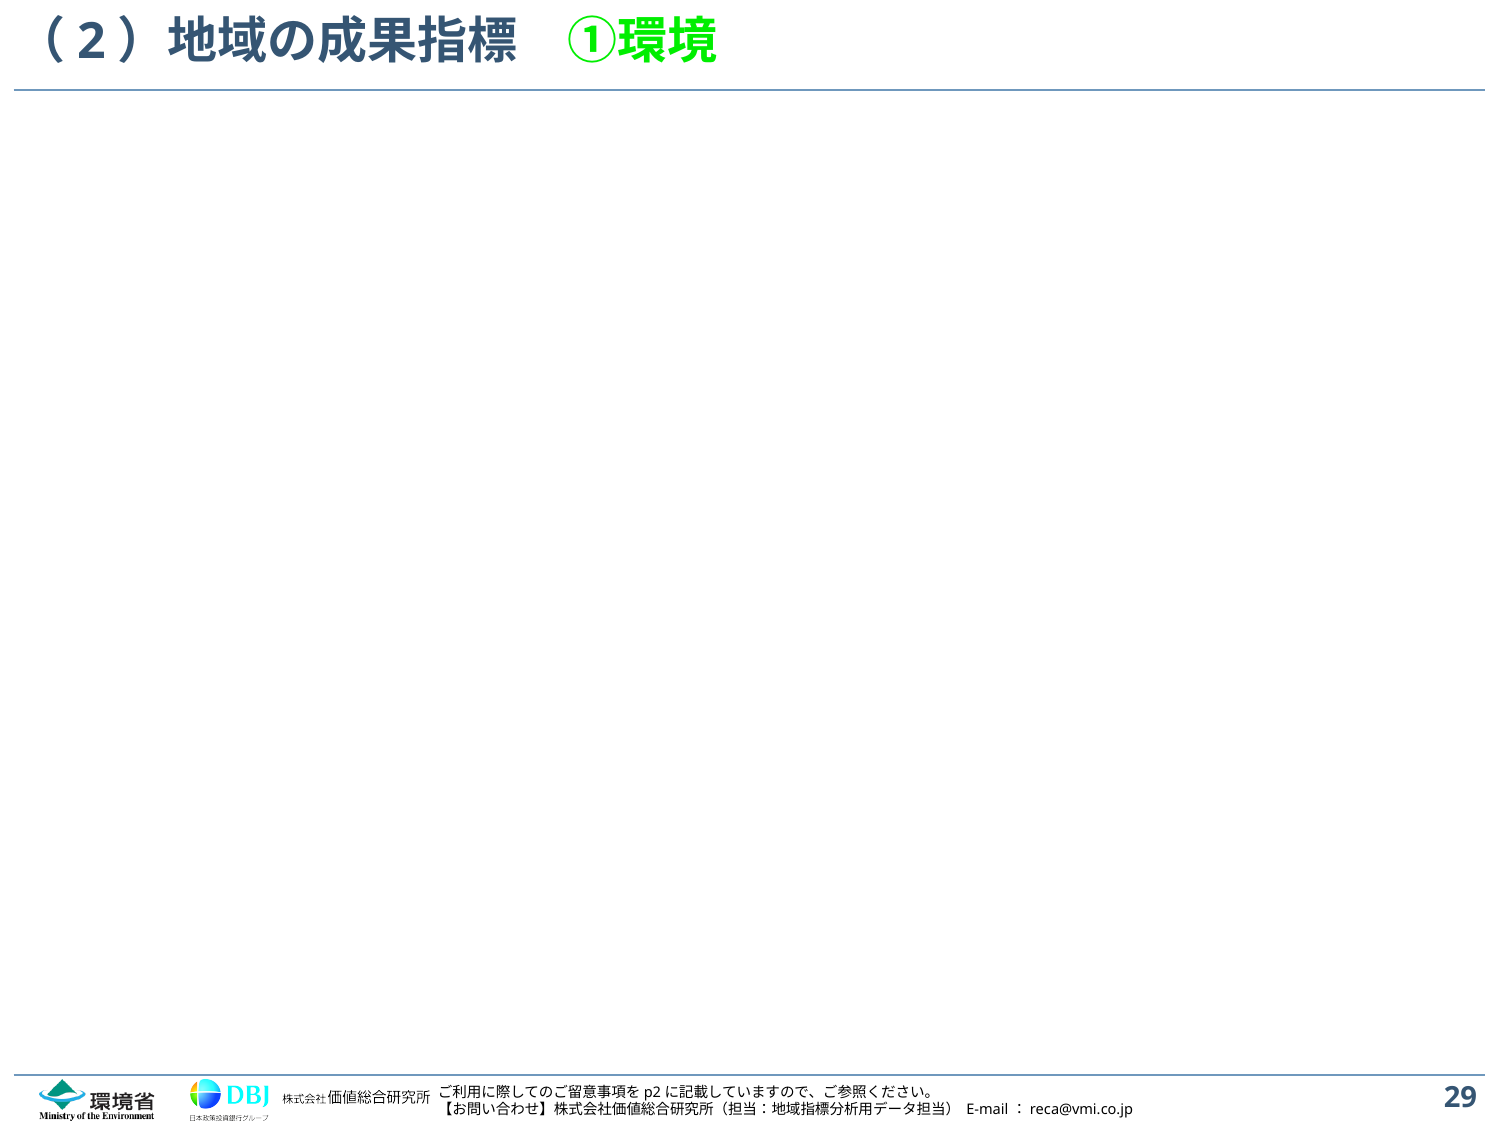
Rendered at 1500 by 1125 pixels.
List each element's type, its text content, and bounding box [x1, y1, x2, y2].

picture [36, 1079, 157, 1124]
slide_number 29 [1427, 1070, 1493, 1112]
picture [186, 1076, 434, 1125]
title （2）地域の成果指標 ①環境 [0, 0, 1500, 87]
